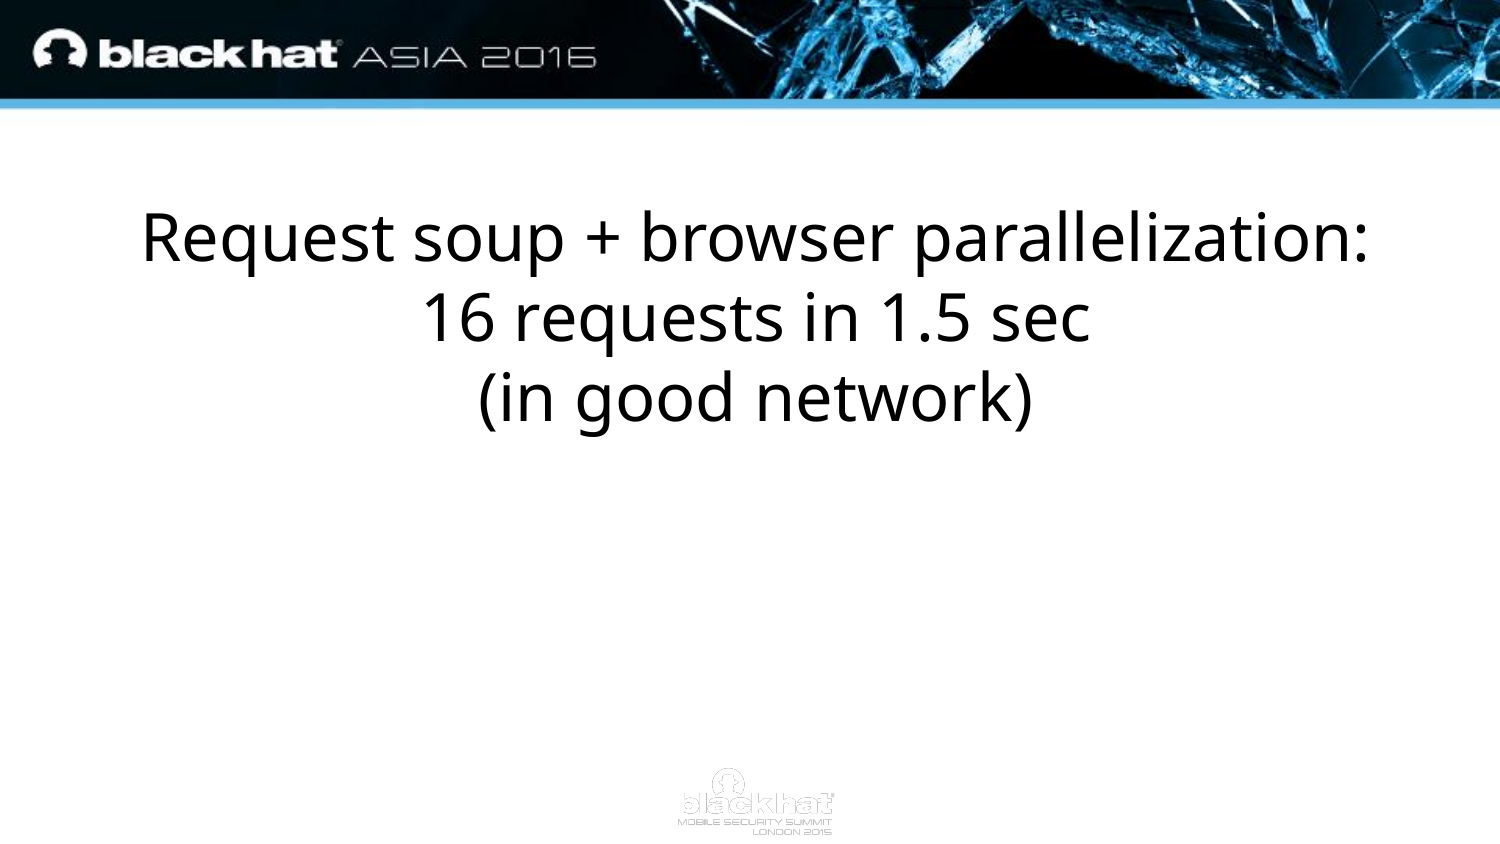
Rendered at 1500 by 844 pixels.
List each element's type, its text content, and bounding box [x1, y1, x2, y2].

picture [0, 0, 1500, 844]
subtitle Request soup + browser parallelization: 16 requests in 1.5 sec (in good network) [50, 187, 1463, 732]
